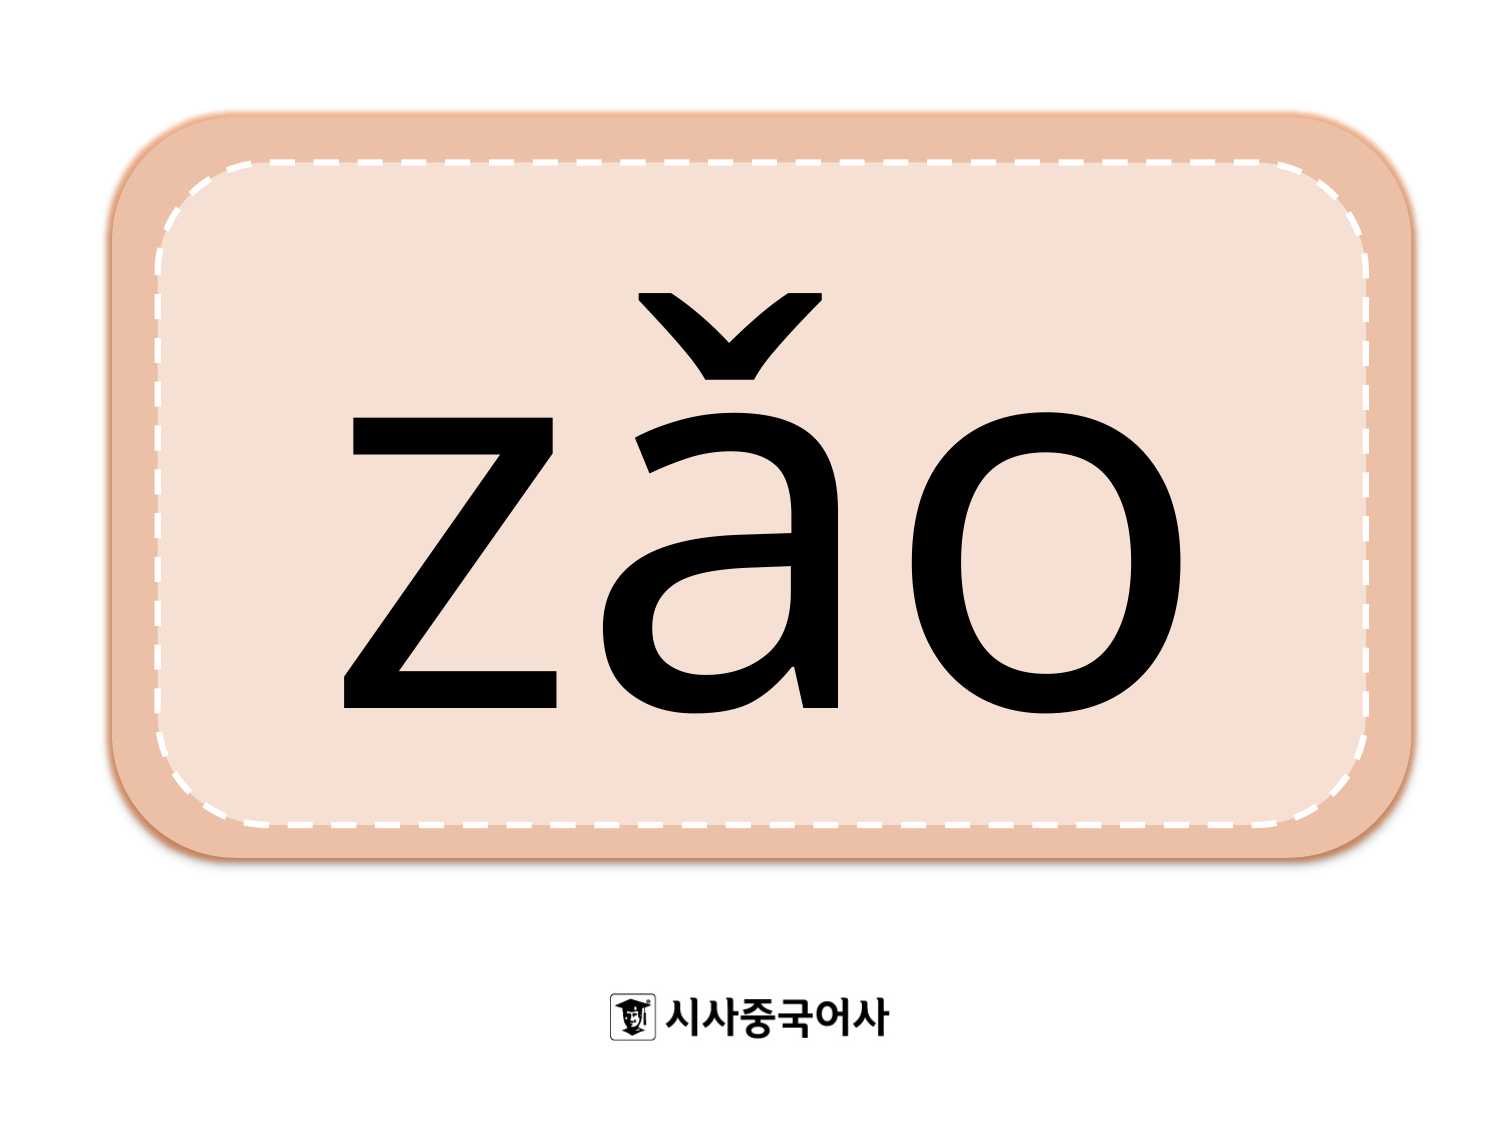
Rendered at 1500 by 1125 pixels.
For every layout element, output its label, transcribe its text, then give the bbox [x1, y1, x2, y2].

text_box zǎo [162, 160, 1371, 824]
picture [602, 987, 898, 1047]
